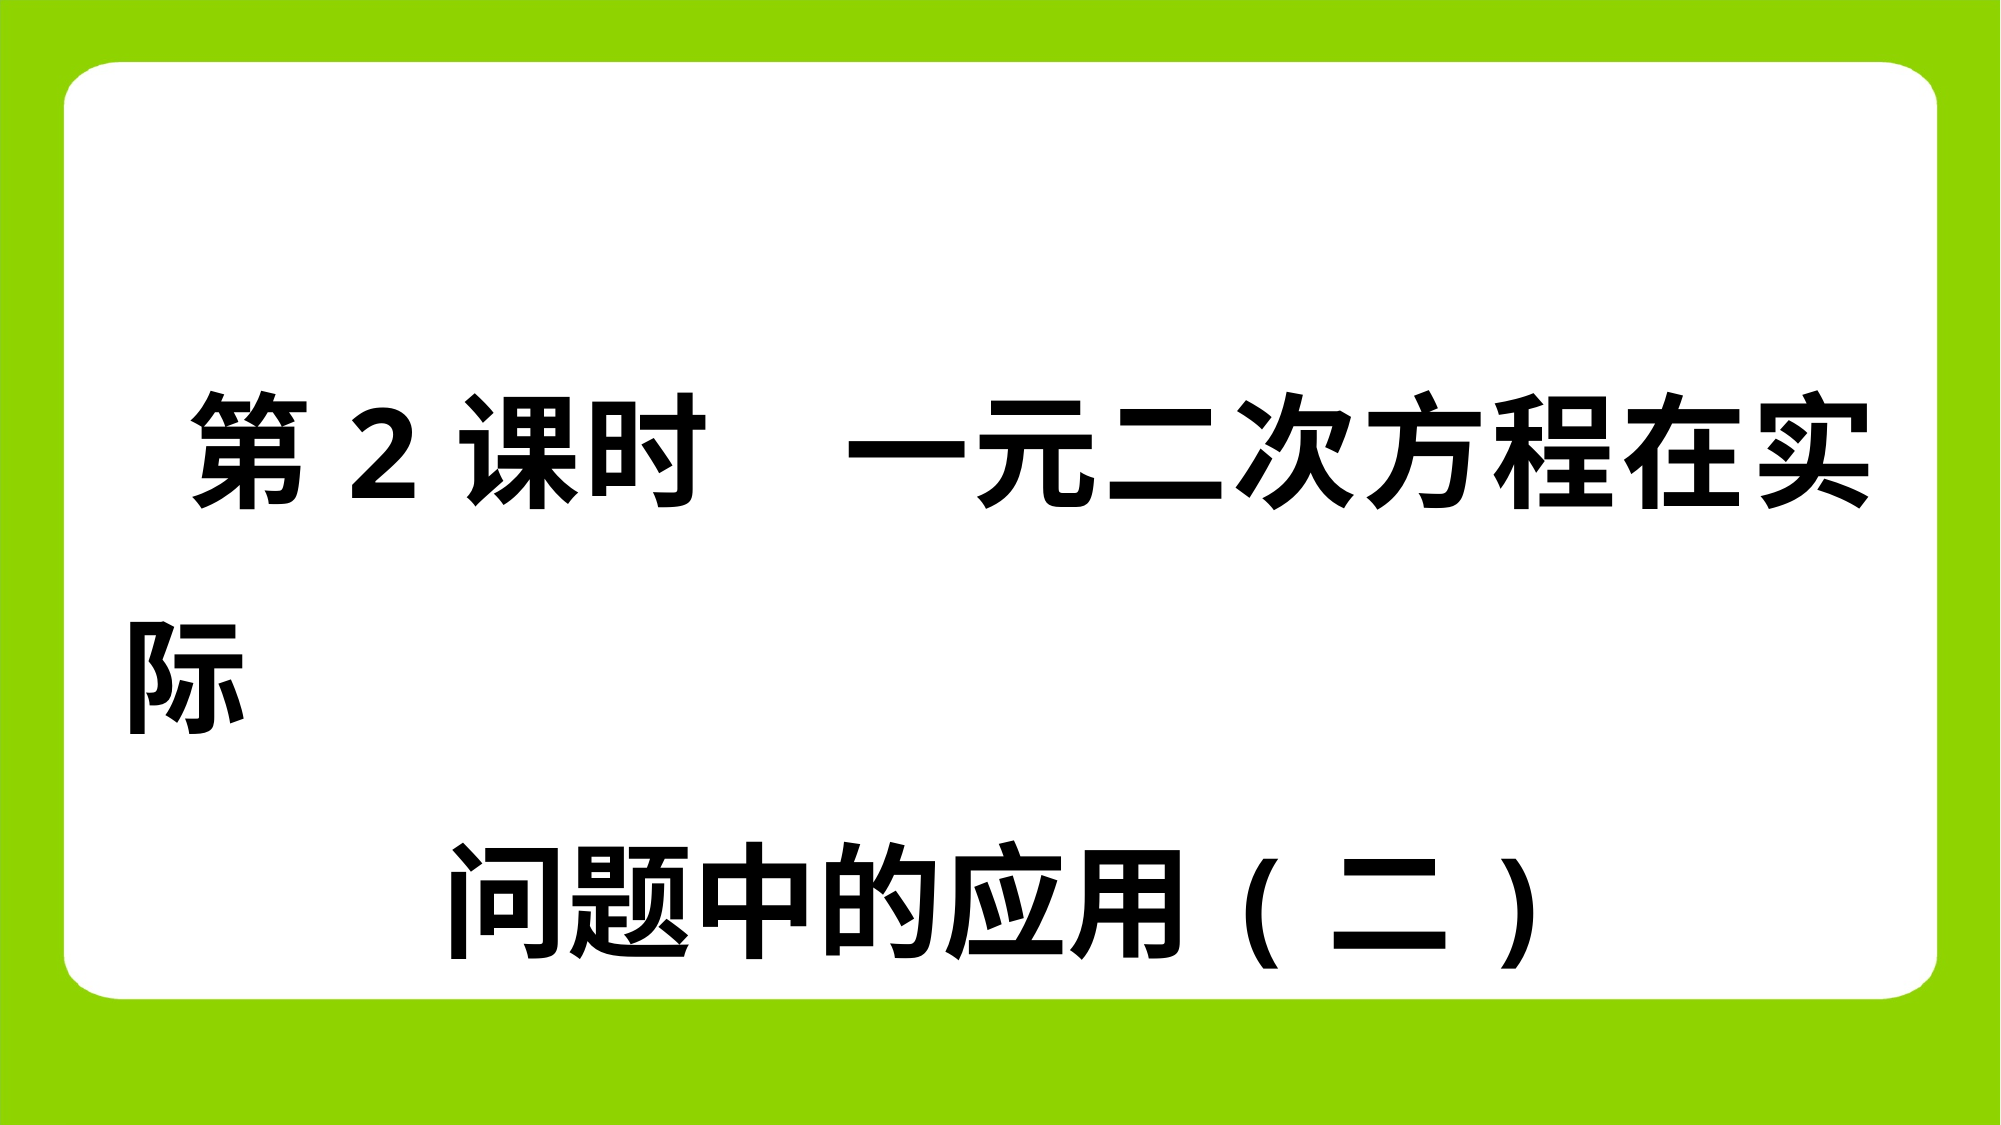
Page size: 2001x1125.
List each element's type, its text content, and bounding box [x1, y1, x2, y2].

text_box 第2课时 一元二次方程在实际 问题中的应用(二) [108, 290, 1892, 981]
picture [0, 0, 2001, 1125]
